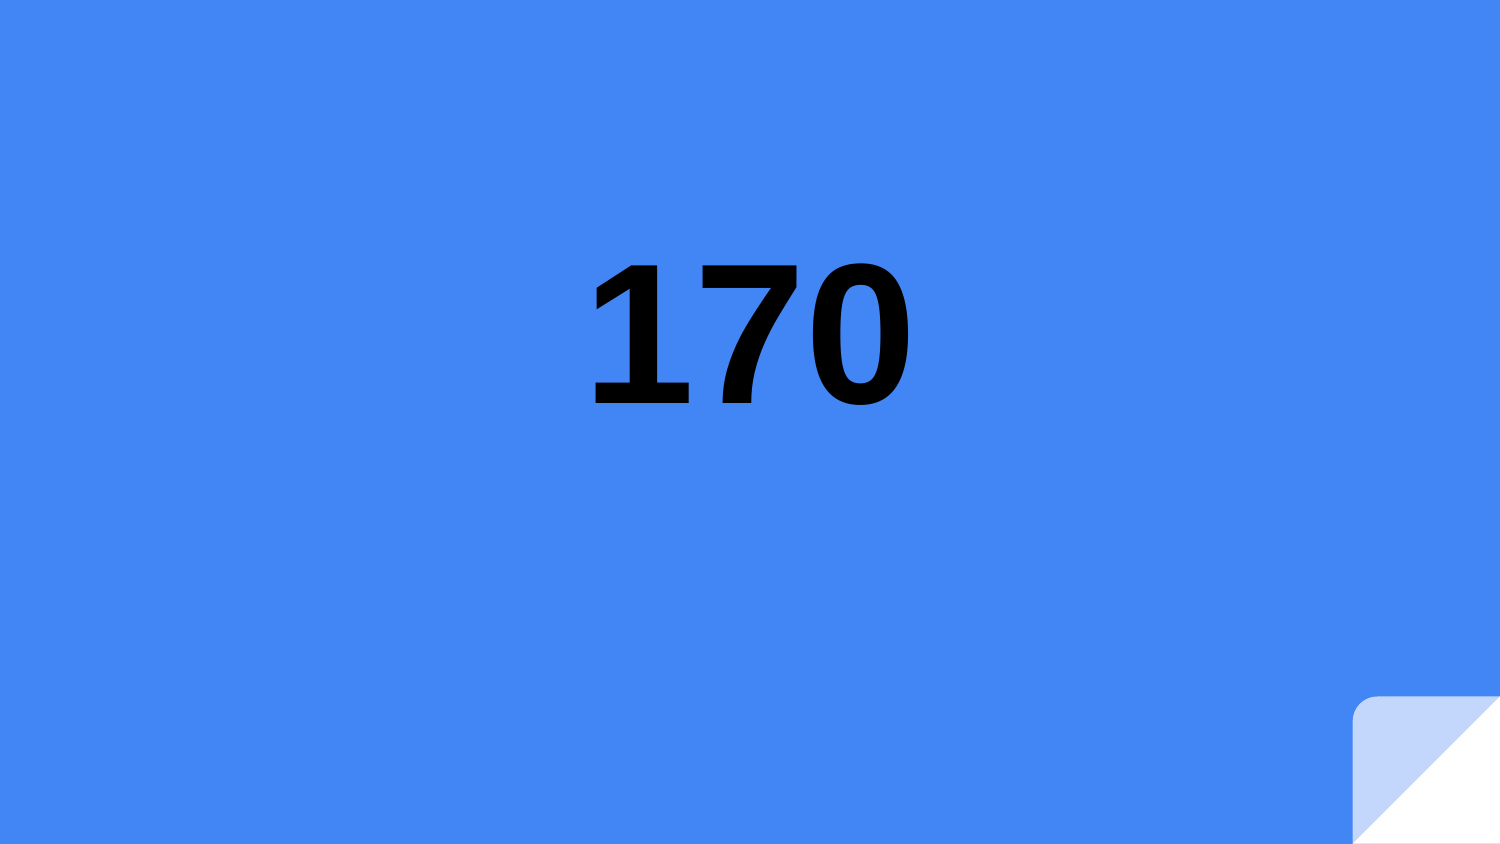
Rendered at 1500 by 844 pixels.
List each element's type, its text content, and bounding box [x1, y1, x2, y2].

title 170 [51, 207, 1449, 459]
